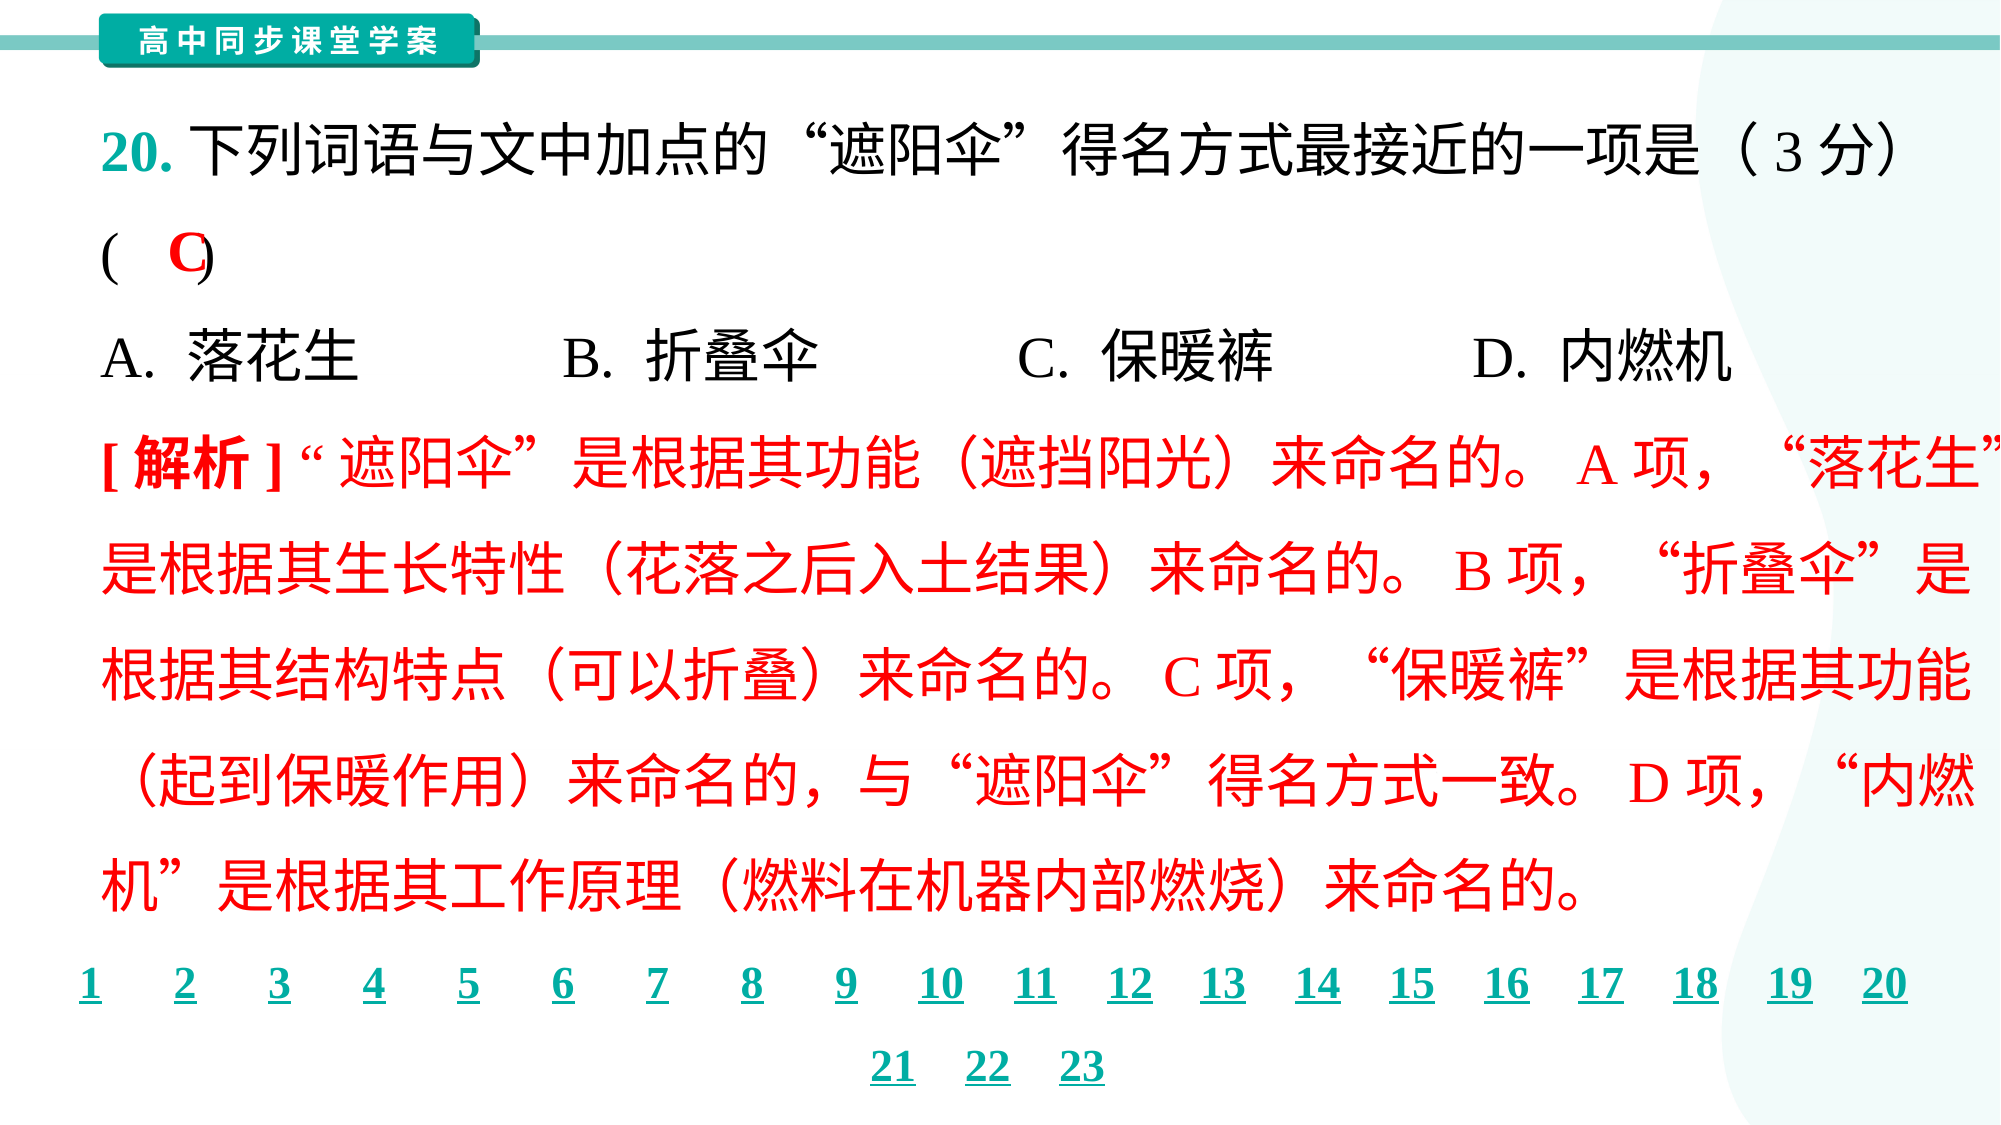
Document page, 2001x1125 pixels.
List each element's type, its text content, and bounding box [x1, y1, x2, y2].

text_box A. 落花生 B. 折叠伞 C. 保暖裤 D. 内燃机 [100, 284, 1899, 378]
text_box [解析] “遮阳伞”是根据其功能（遮挡阳光）来命名的。A项，“落花生” 是根据其生长特性（花落之后入土结果）来命名的。B项，“折叠伞”是 根据其结构特点（可以折叠）来命名的。C项，“保暖裤”是根据其功能 （起到保暖作用）来命名的，与“遮阳伞”得名方式一致。D项，“内燃 机”是根据其工作原理（燃料在机器内部燃烧）来命名的。 [100, 389, 1899, 908]
picture [0, 0, 2000, 1125]
text_box C [145, 180, 231, 273]
text_box 20.下列词语与文中加点的“遮阳伞”得名方式最接近的一项是（3分） ( ) [100, 76, 1899, 274]
